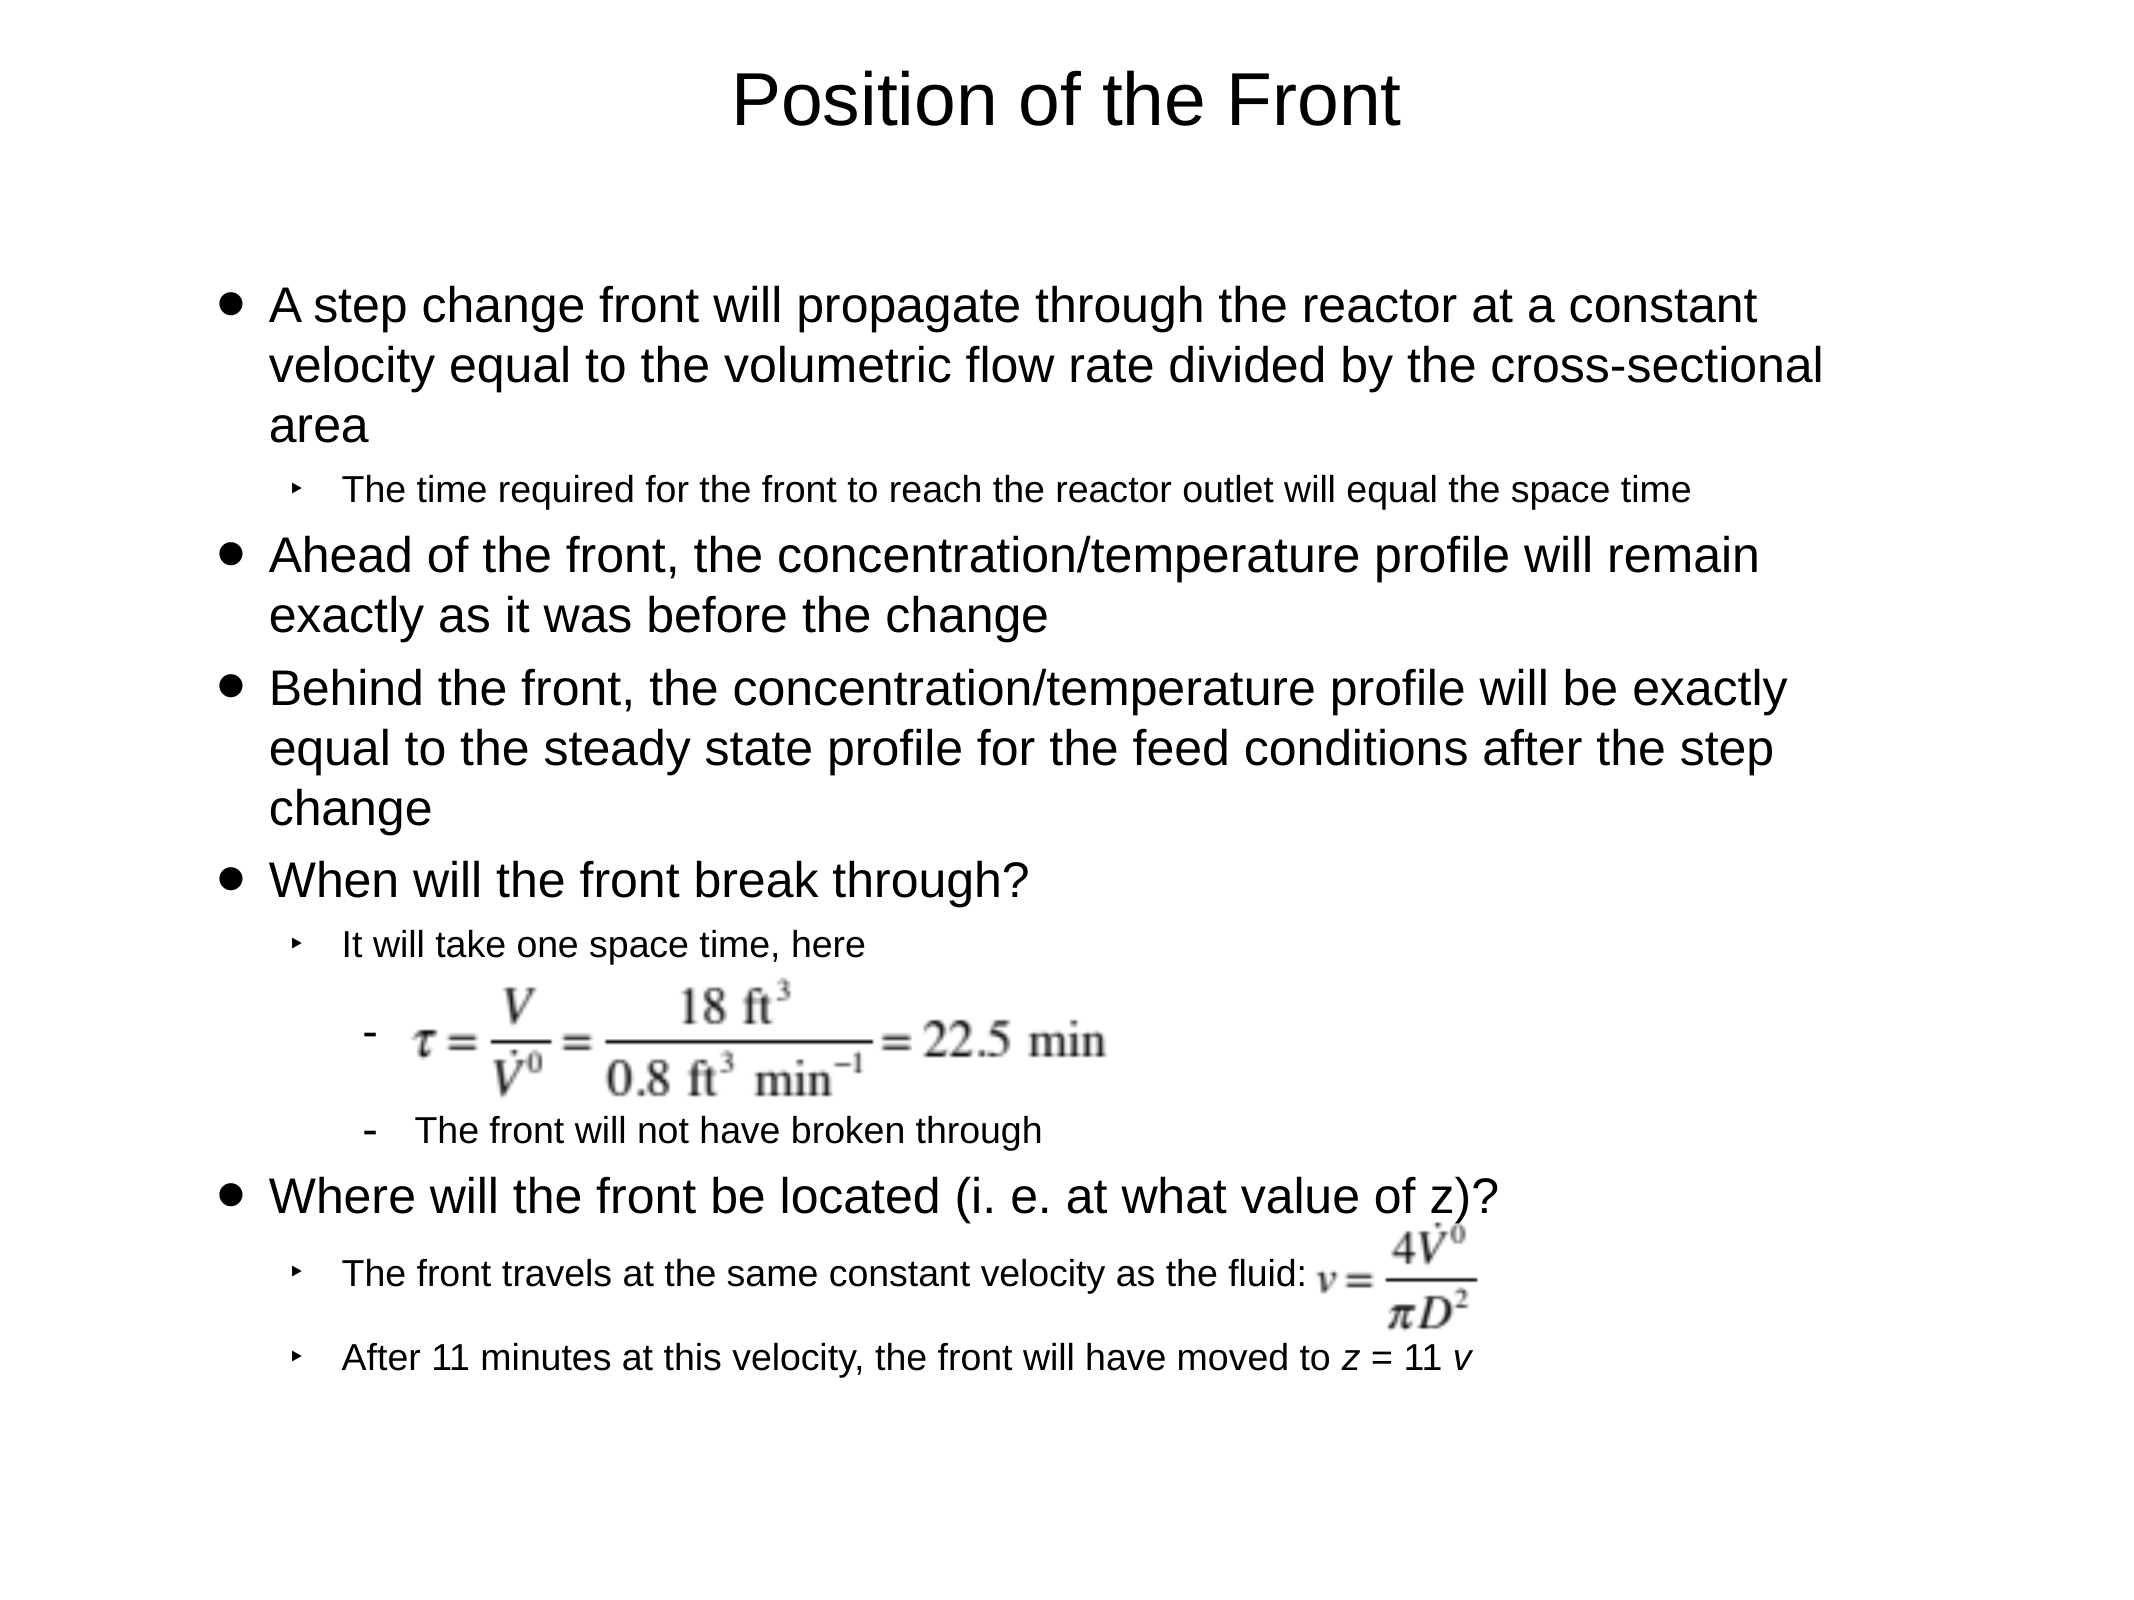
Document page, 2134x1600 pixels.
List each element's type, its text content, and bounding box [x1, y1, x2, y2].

list A step change front will propagate through the reactor at a constant velocity equal to the volumetric flow rate divided by the cross-sectional area The time required for the front to reach the reactor outlet will equal the space time Ahead of the front, the concentration/temperature profile will remain exactly as it was before the change Behind the front, the concentration/temperature profile will be exactly equal to the steady state profile for the feed conditions after the step change When will the front break through? It will take one space time, here The front will not have broken through Where will the front be located (i. e. at what value of z)? The front travels at the same constant velocity as the fluid: After 11 minutes at this velocity, the front will have moved to z = 11 v [208, 264, 1925, 1463]
picture [1310, 1212, 1481, 1338]
title Position of the Front [208, 41, 1925, 250]
picture [405, 966, 1113, 1107]
